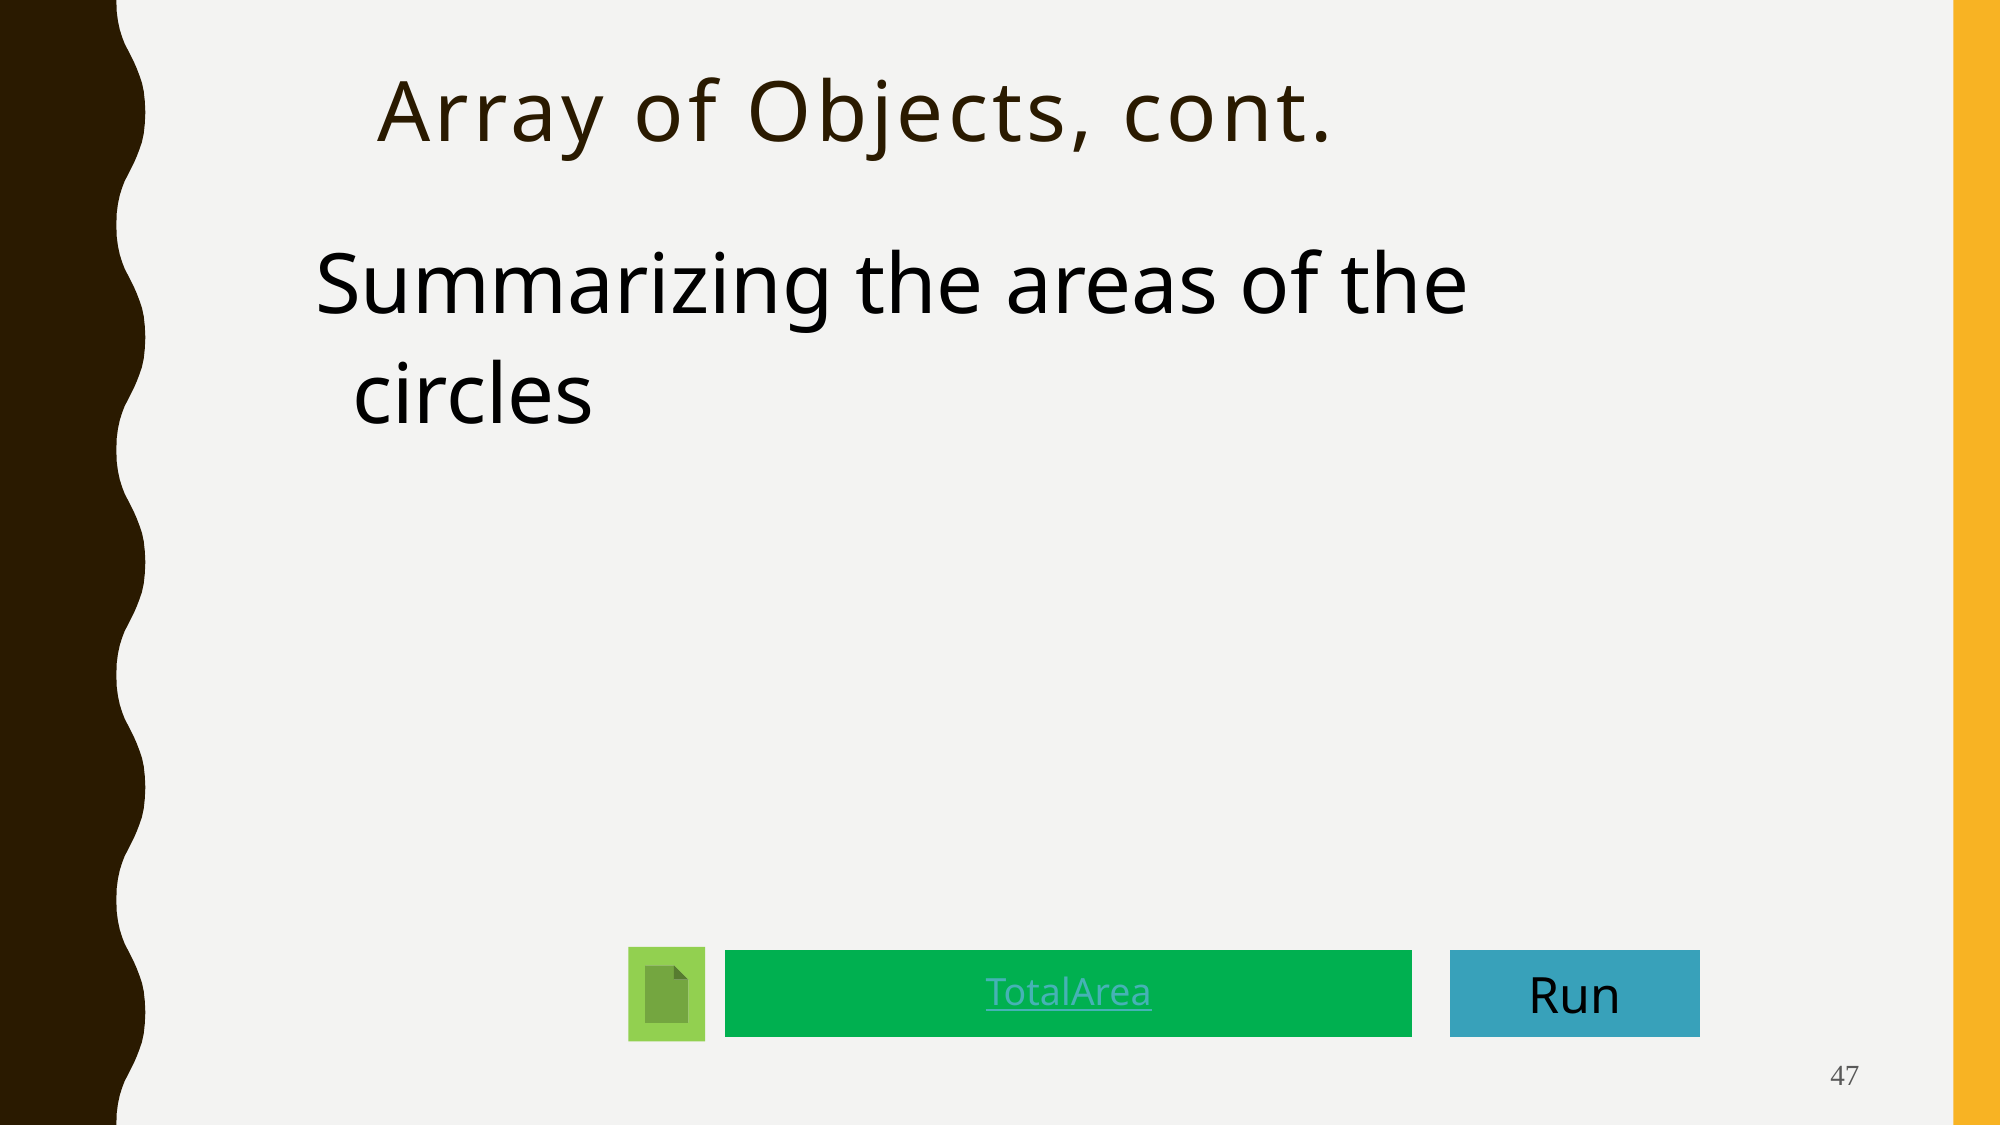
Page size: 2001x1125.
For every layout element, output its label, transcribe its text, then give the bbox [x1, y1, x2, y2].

slide_number 47 [1412, 1045, 1875, 1103]
text_box [628, 946, 706, 1042]
text_box Run [1449, 949, 1700, 1038]
text_box [1688, 473, 2000, 549]
text_box TotalArea [724, 949, 1413, 1038]
list Summarizing the areas of the circles [300, 212, 1688, 875]
title Array of Objects, cont. [362, 62, 1638, 212]
